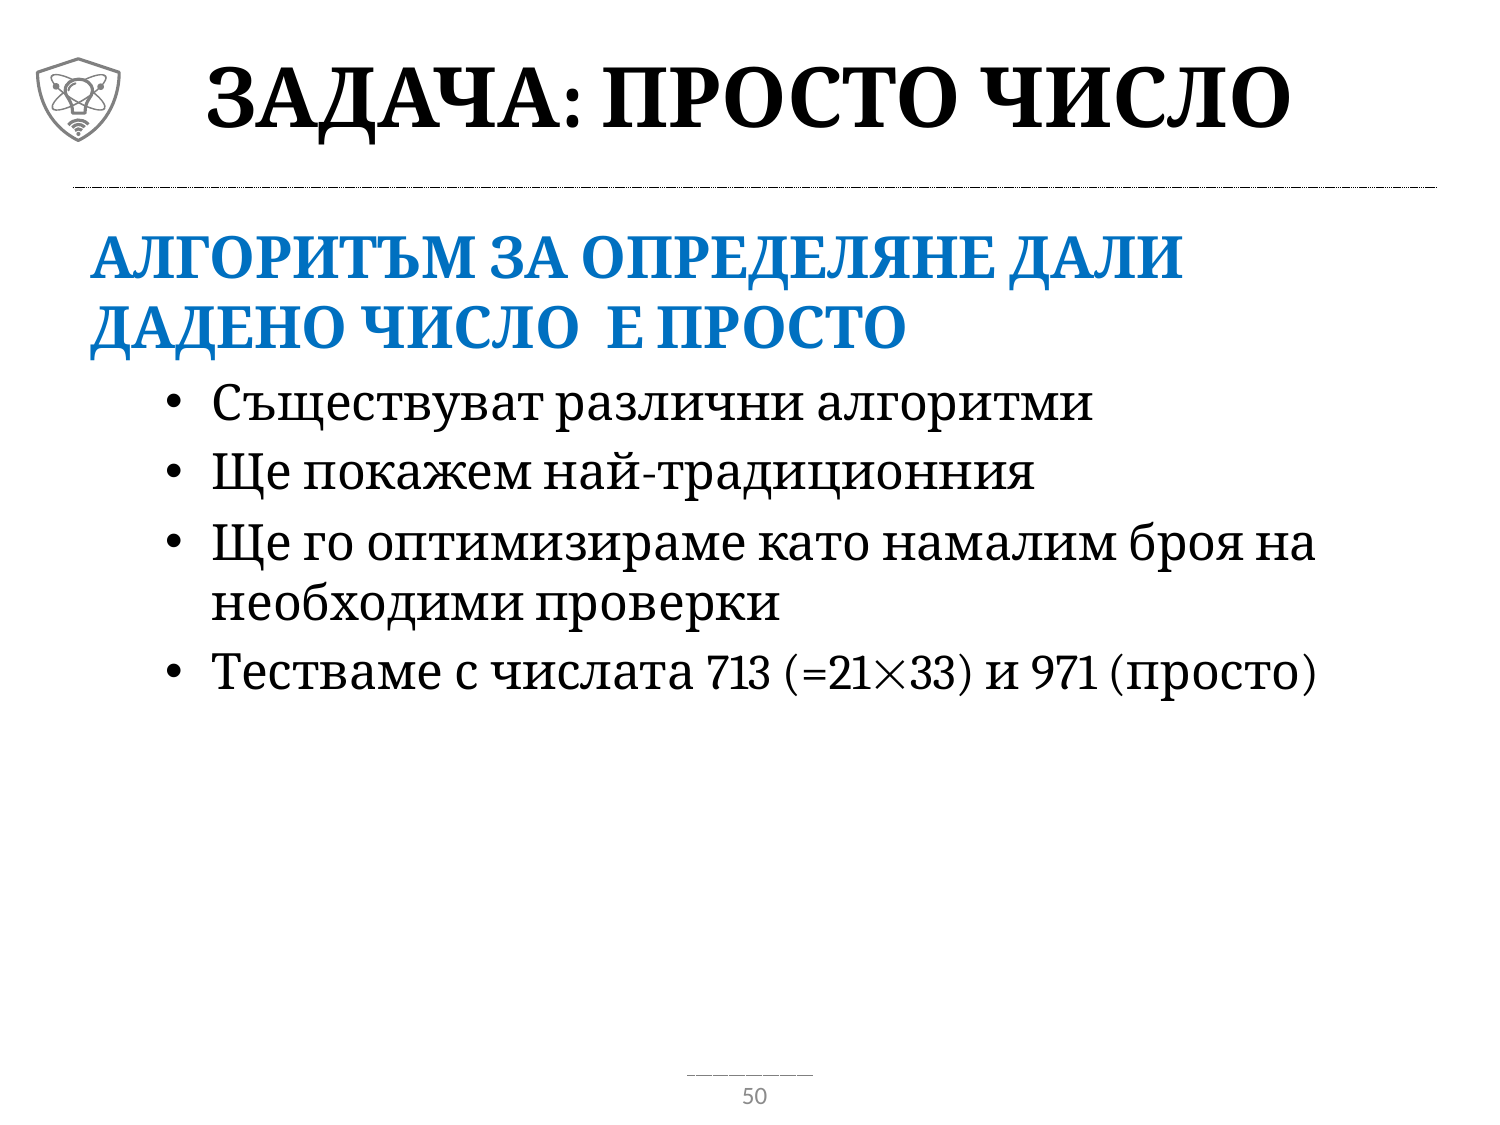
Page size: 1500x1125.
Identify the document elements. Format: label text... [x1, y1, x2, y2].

slide_number 50 [579, 1065, 930, 1125]
title Задача: просто число [0, 0, 1500, 188]
